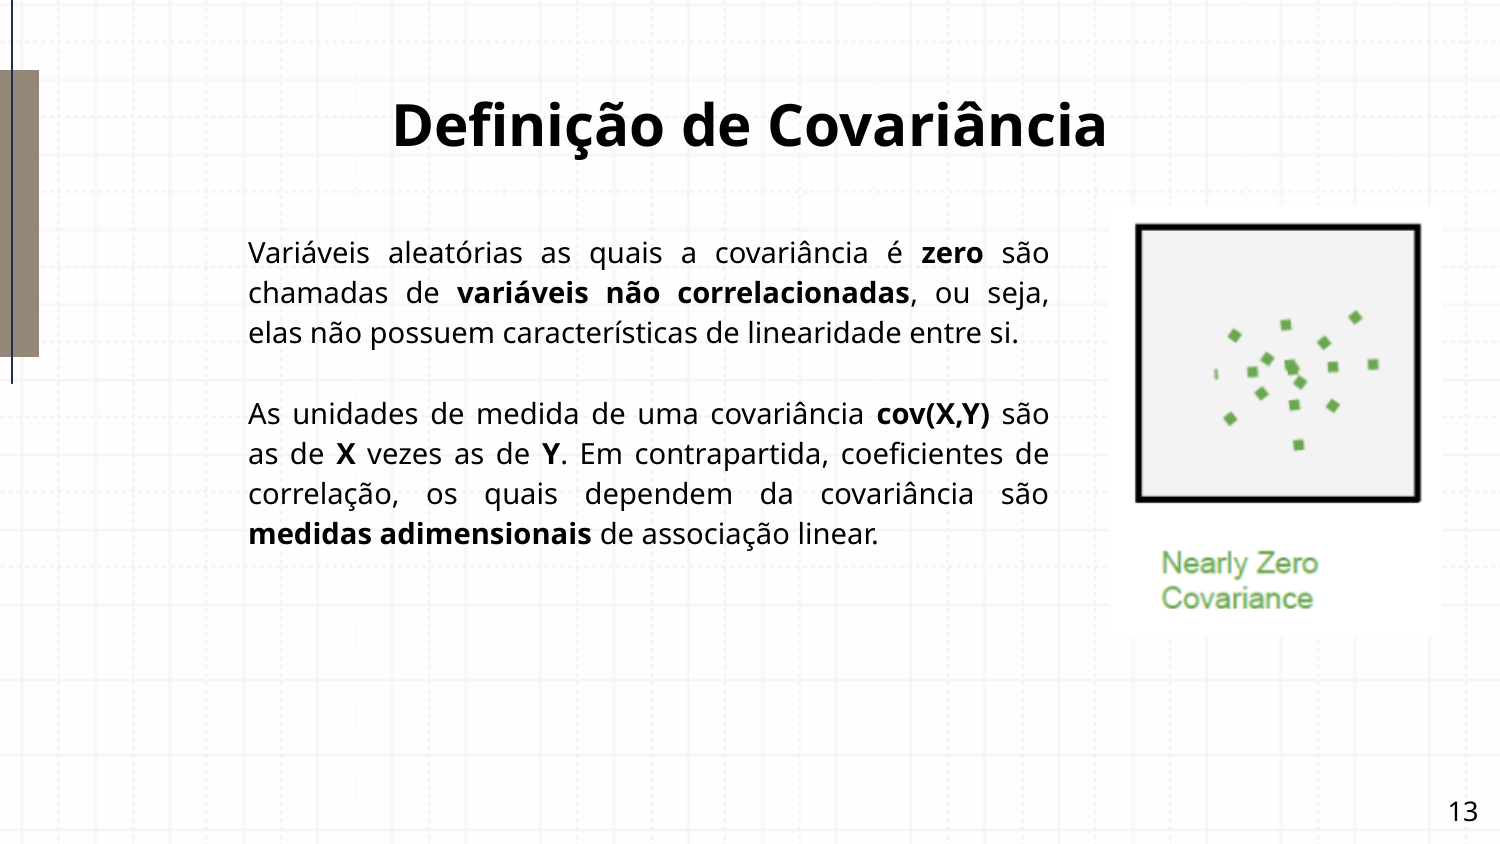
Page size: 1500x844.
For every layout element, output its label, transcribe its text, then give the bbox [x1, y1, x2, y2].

title Definição de Covariância [118, 72, 1382, 167]
picture [1109, 206, 1443, 637]
subtitle Variáveis aleatórias as quais a covariância é zero são chamadas de variáveis não correlacionadas, ou seja, elas não possuem características de linearidade entre si. As unidades de medida de uma covariância cov(X,Y) são as de X vezes as de Y. Em contrapartida, coeficientes de correlação, os quais dependem da covariância são medidas adimensionais de associação linear. [233, 214, 1065, 348]
slide_number ‹#› [1403, 779, 1494, 844]
